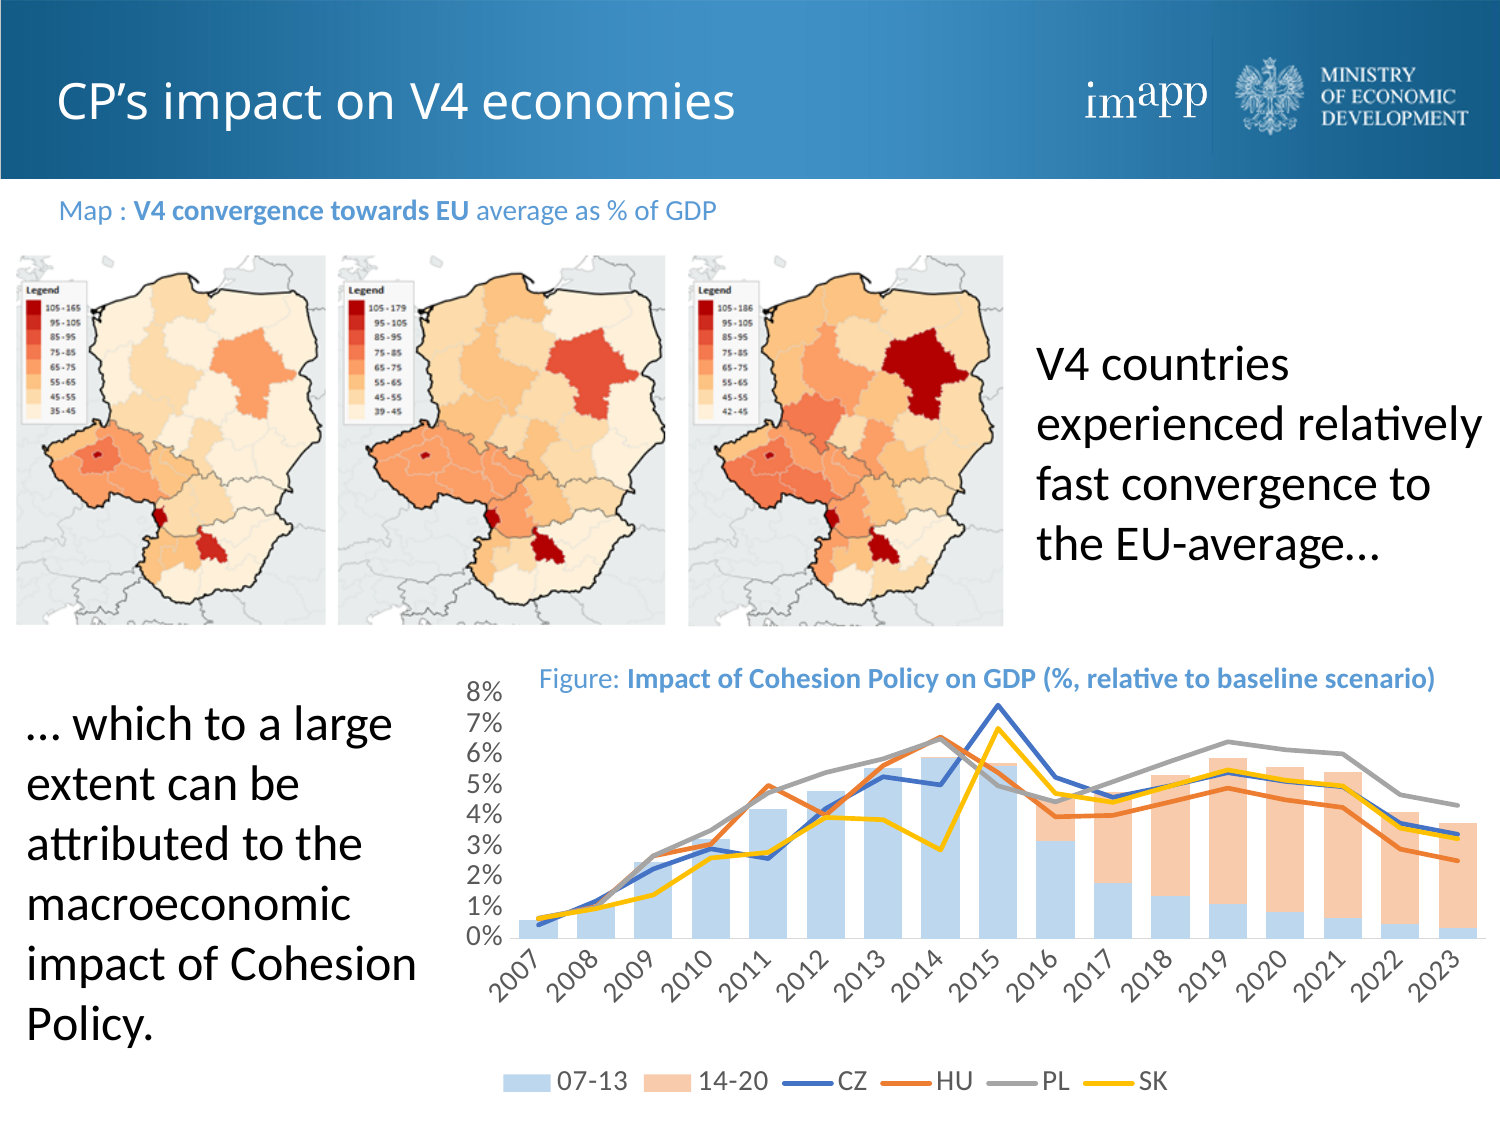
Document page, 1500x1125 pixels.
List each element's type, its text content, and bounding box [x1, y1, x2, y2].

title CP’s impact on V4 economies [41, 31, 1132, 175]
text_box Figure: Impact of Cohesion Policy on GDP (%, relative to baseline scenario) [524, 651, 1500, 677]
text_box Map : V4 convergence towards EU average as % of GDP [43, 184, 967, 234]
chart [445, 677, 1500, 1122]
text_box … which to a large extent can be attributed to the macroeconomic impact of Cohesion Policy. [11, 682, 445, 1058]
picture [11, 242, 1013, 636]
picture [0, 0, 1500, 179]
text_box V4 countries experienced relatively fast convergence to the EU-average… [1021, 322, 1500, 578]
